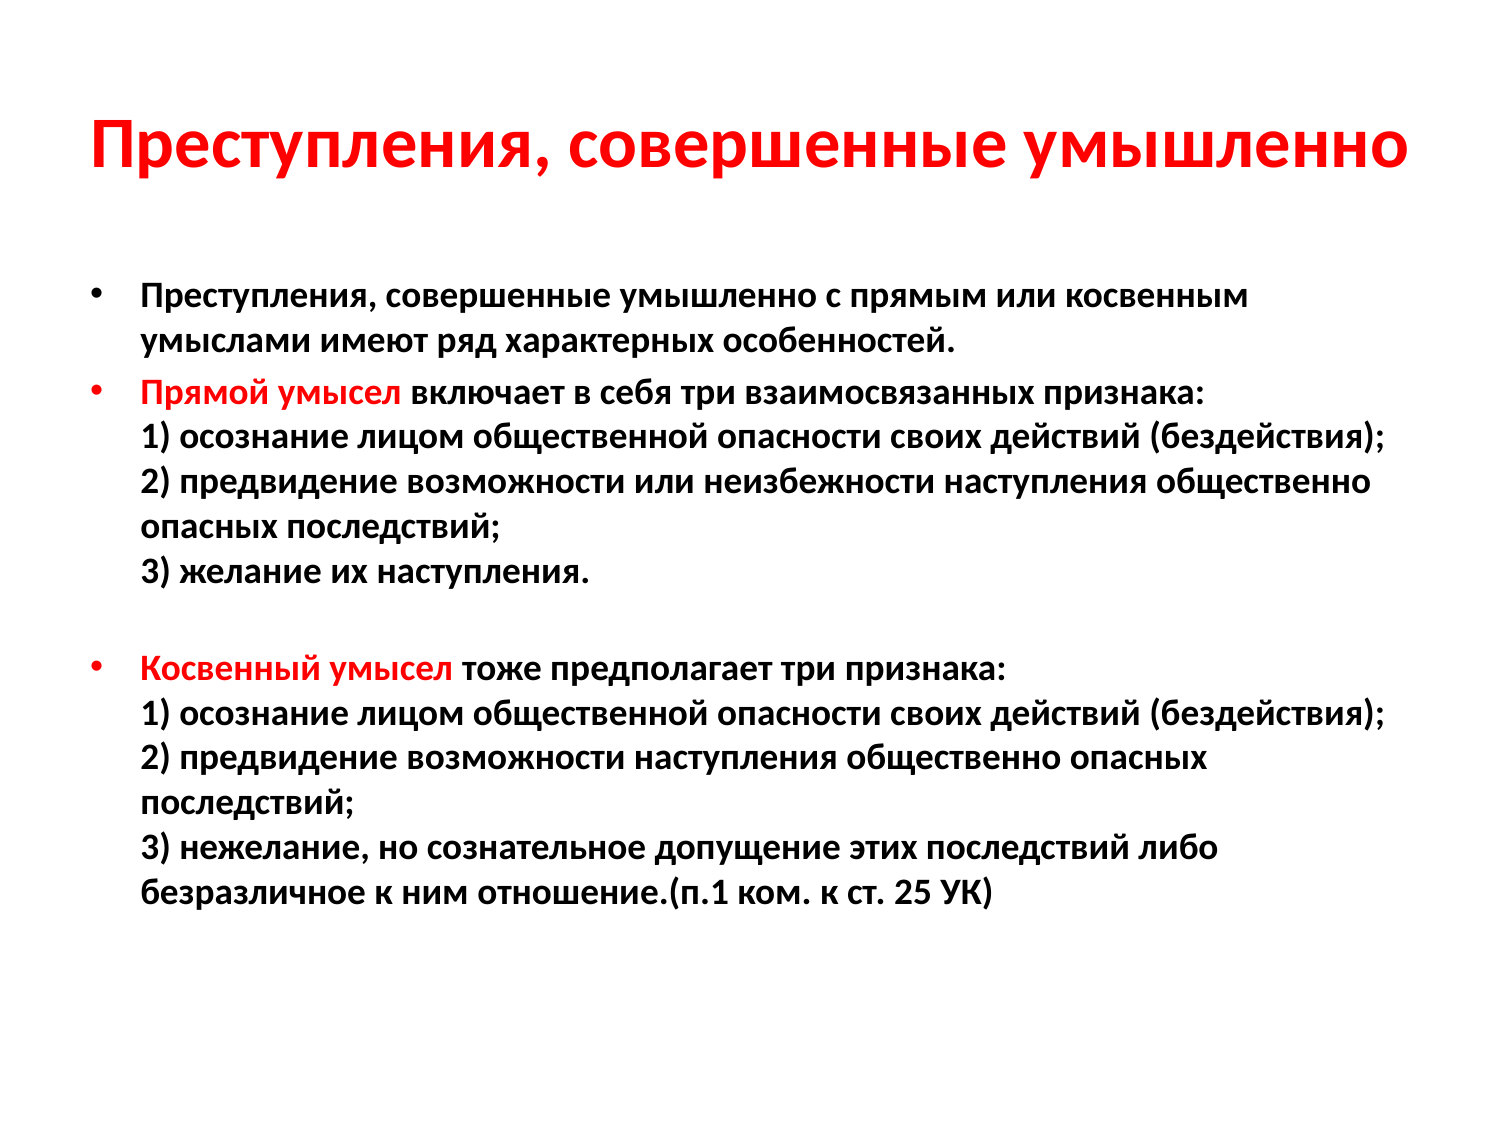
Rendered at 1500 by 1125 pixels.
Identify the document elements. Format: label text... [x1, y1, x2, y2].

title Преступления, совершенные умышленно [74, 44, 1426, 233]
list Преступления, совершенные умышленно с прямым или косвенным умыслами имеют ряд характерных особенностей. Прямой умысел включает в себя три взаимосвязанных признака: 1) осознание лицом общественной опасности своих действий (бездействия); 2) предвидение возможности или неизбежности наступления общественно опасных последствий; 3) желание их наступления. Косвенный умысел тоже предполагает три признака: 1) осознание лицом общественной опасности своих действий (бездействия); 2) предвидение возможности наступления общественно опасных последствий; 3) нежелание, но сознательное допущение этих последствий либо безразличное к ним отношение.(п.1 ком. к ст. 25 УК) [74, 262, 1426, 1006]
